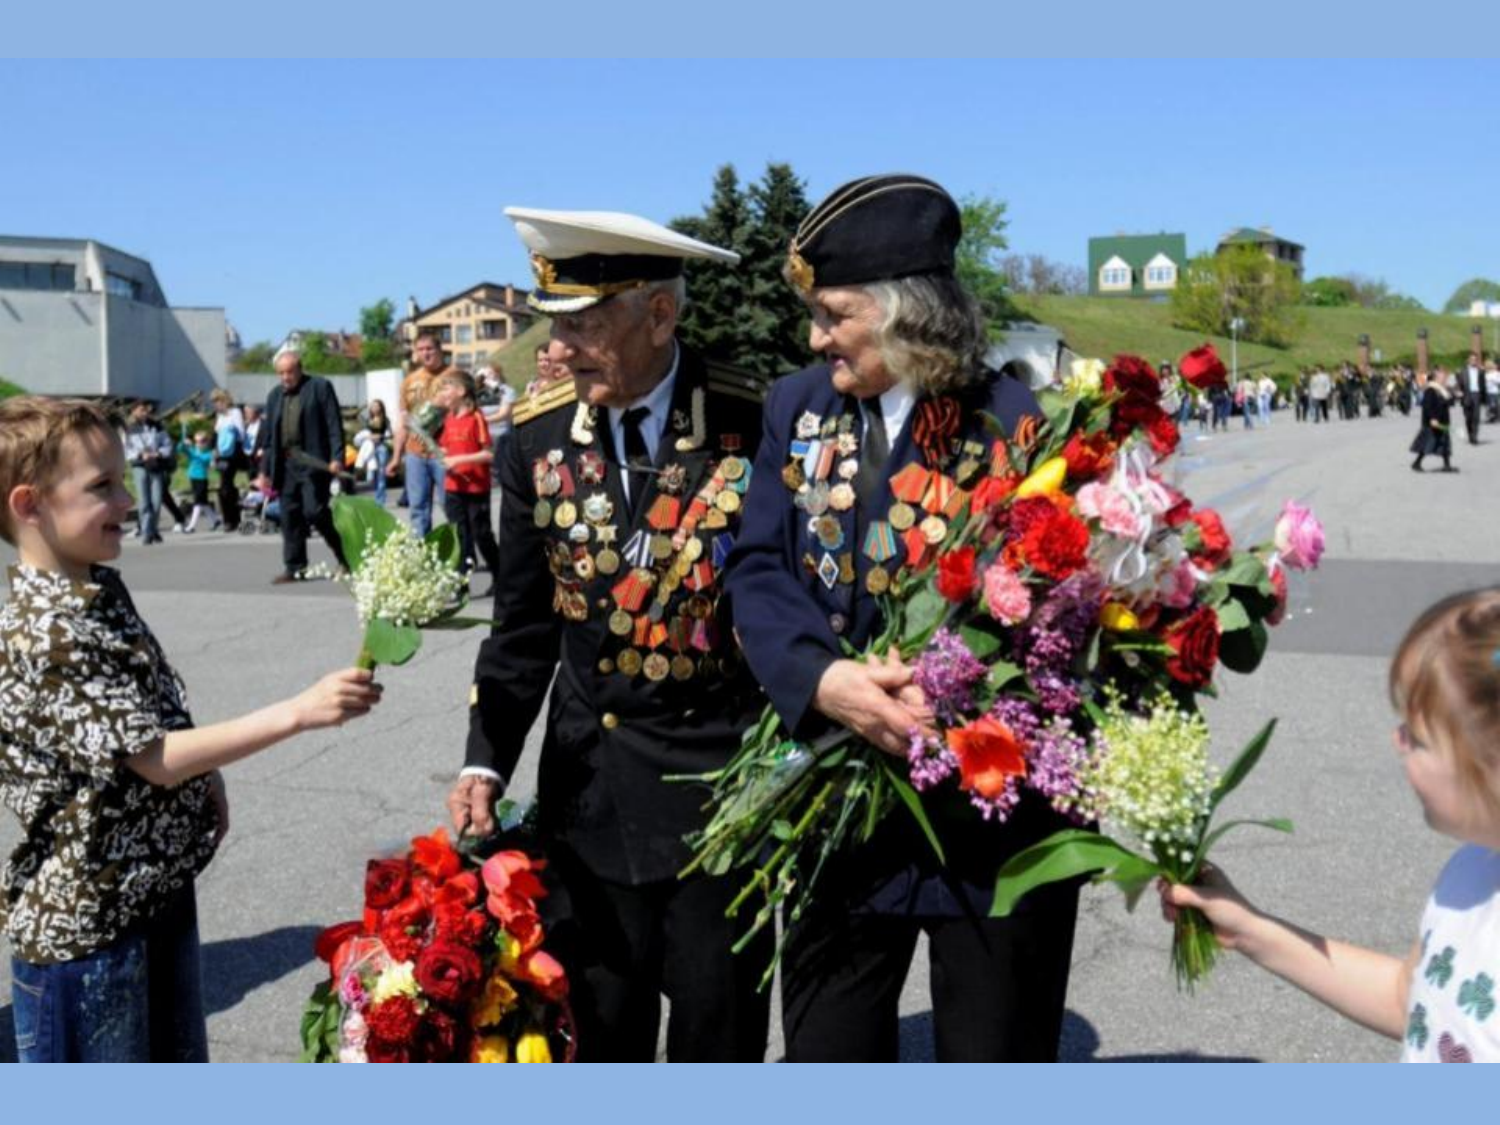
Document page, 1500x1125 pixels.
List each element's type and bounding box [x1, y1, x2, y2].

list [0, 58, 1500, 1063]
